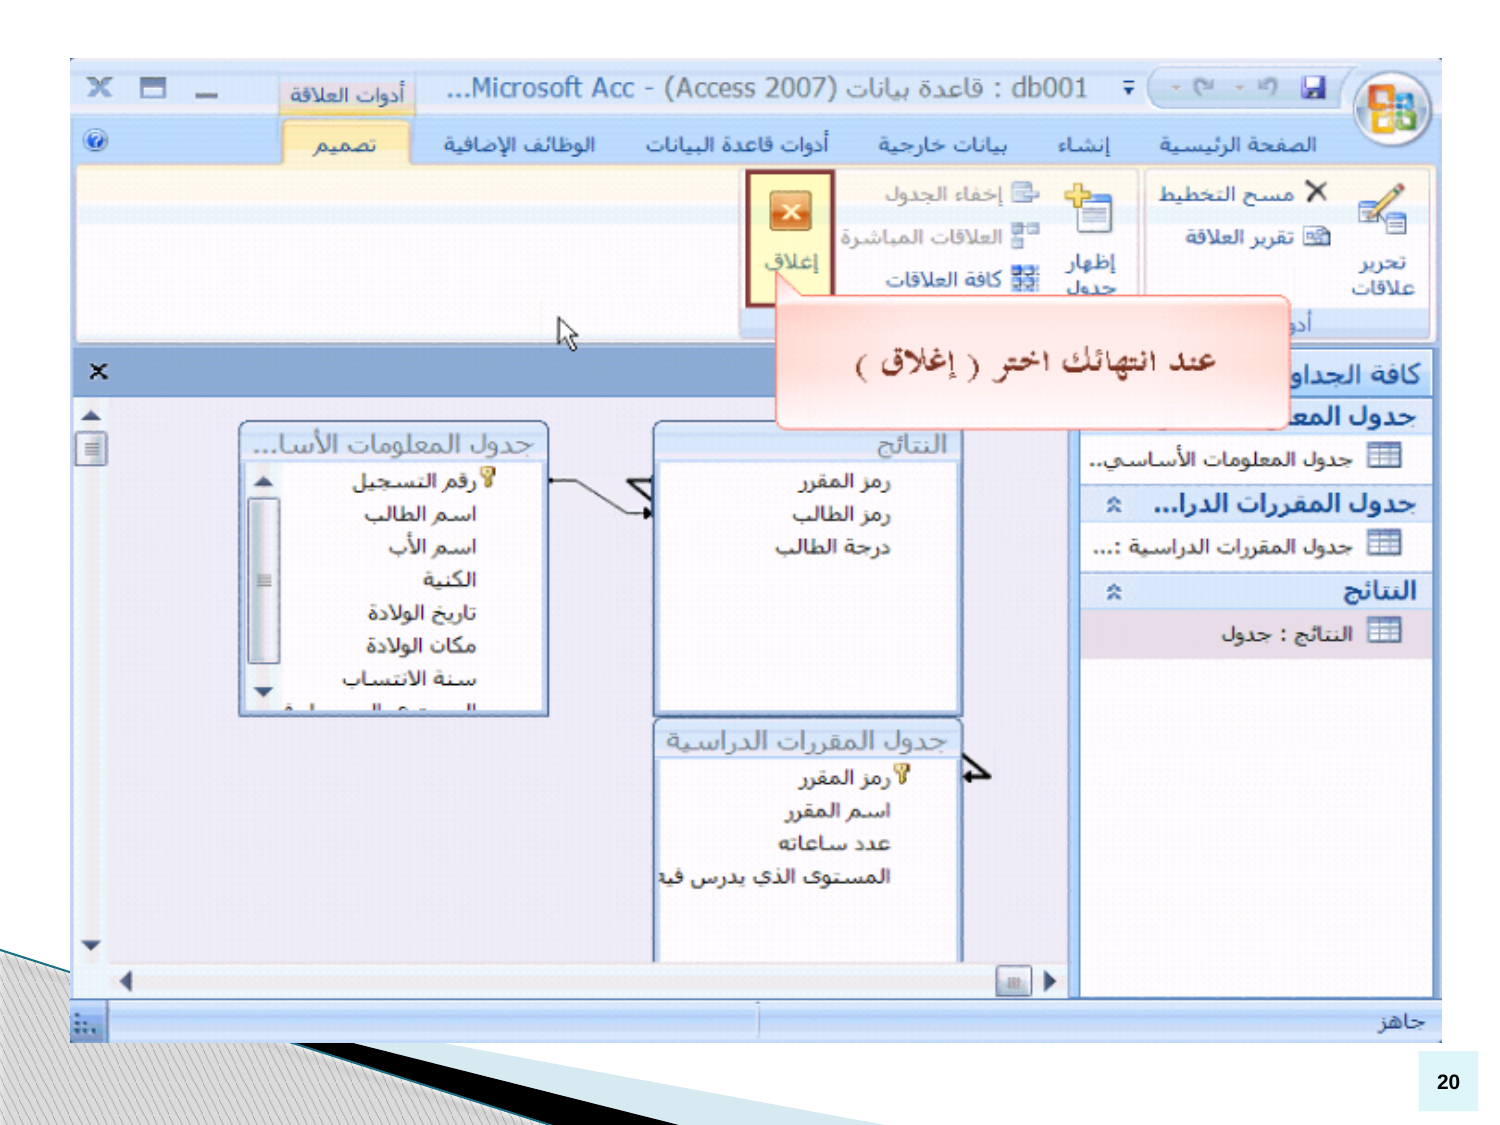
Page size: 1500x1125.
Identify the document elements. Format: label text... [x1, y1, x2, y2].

slide_number 20 [1418, 1051, 1479, 1112]
picture [70, 58, 1442, 1044]
